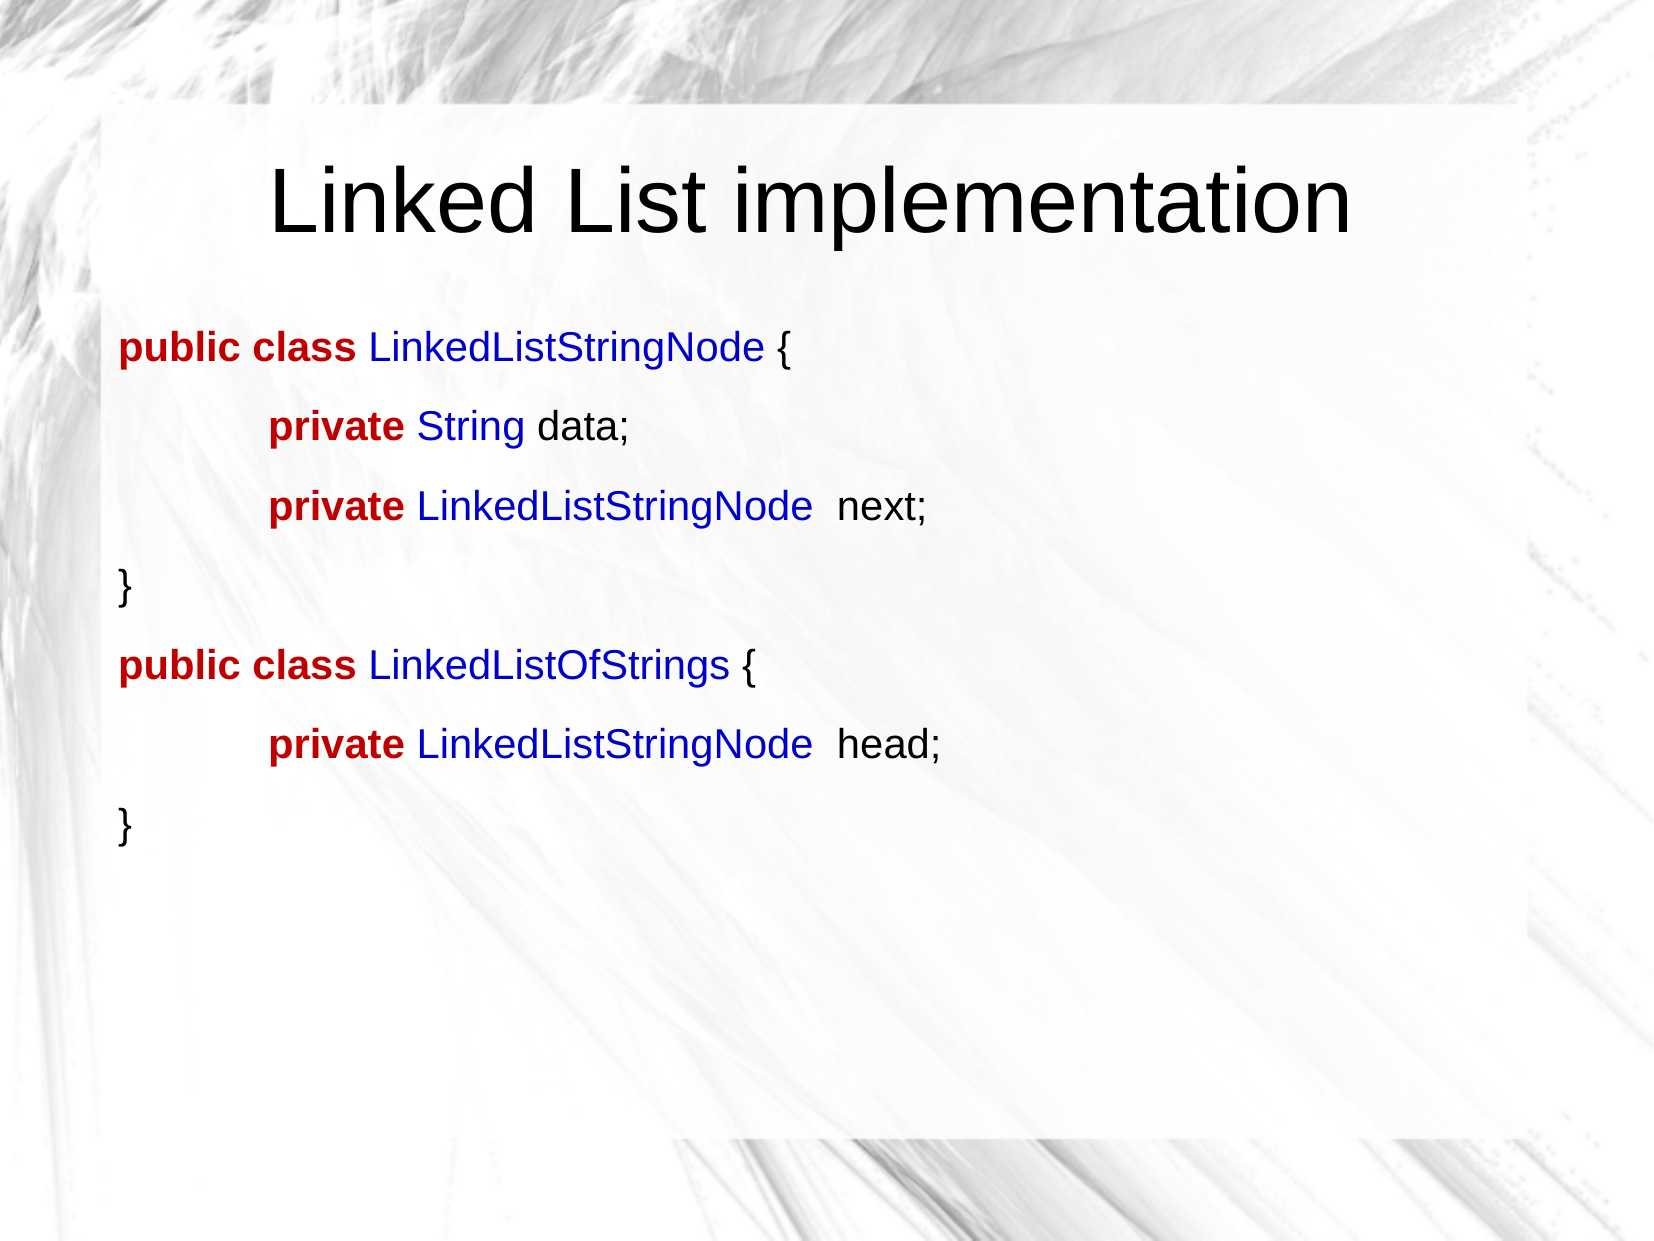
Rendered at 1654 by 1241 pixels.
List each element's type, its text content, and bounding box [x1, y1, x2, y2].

list public class LinkedListStringNode { private String data; private LinkedListStringNode next; } public class LinkedListOfStrings { private LinkedListStringNode head; } [118, 319, 1571, 1102]
title Linked List implementation [118, 112, 1506, 281]
picture [0, 0, 1654, 1241]
